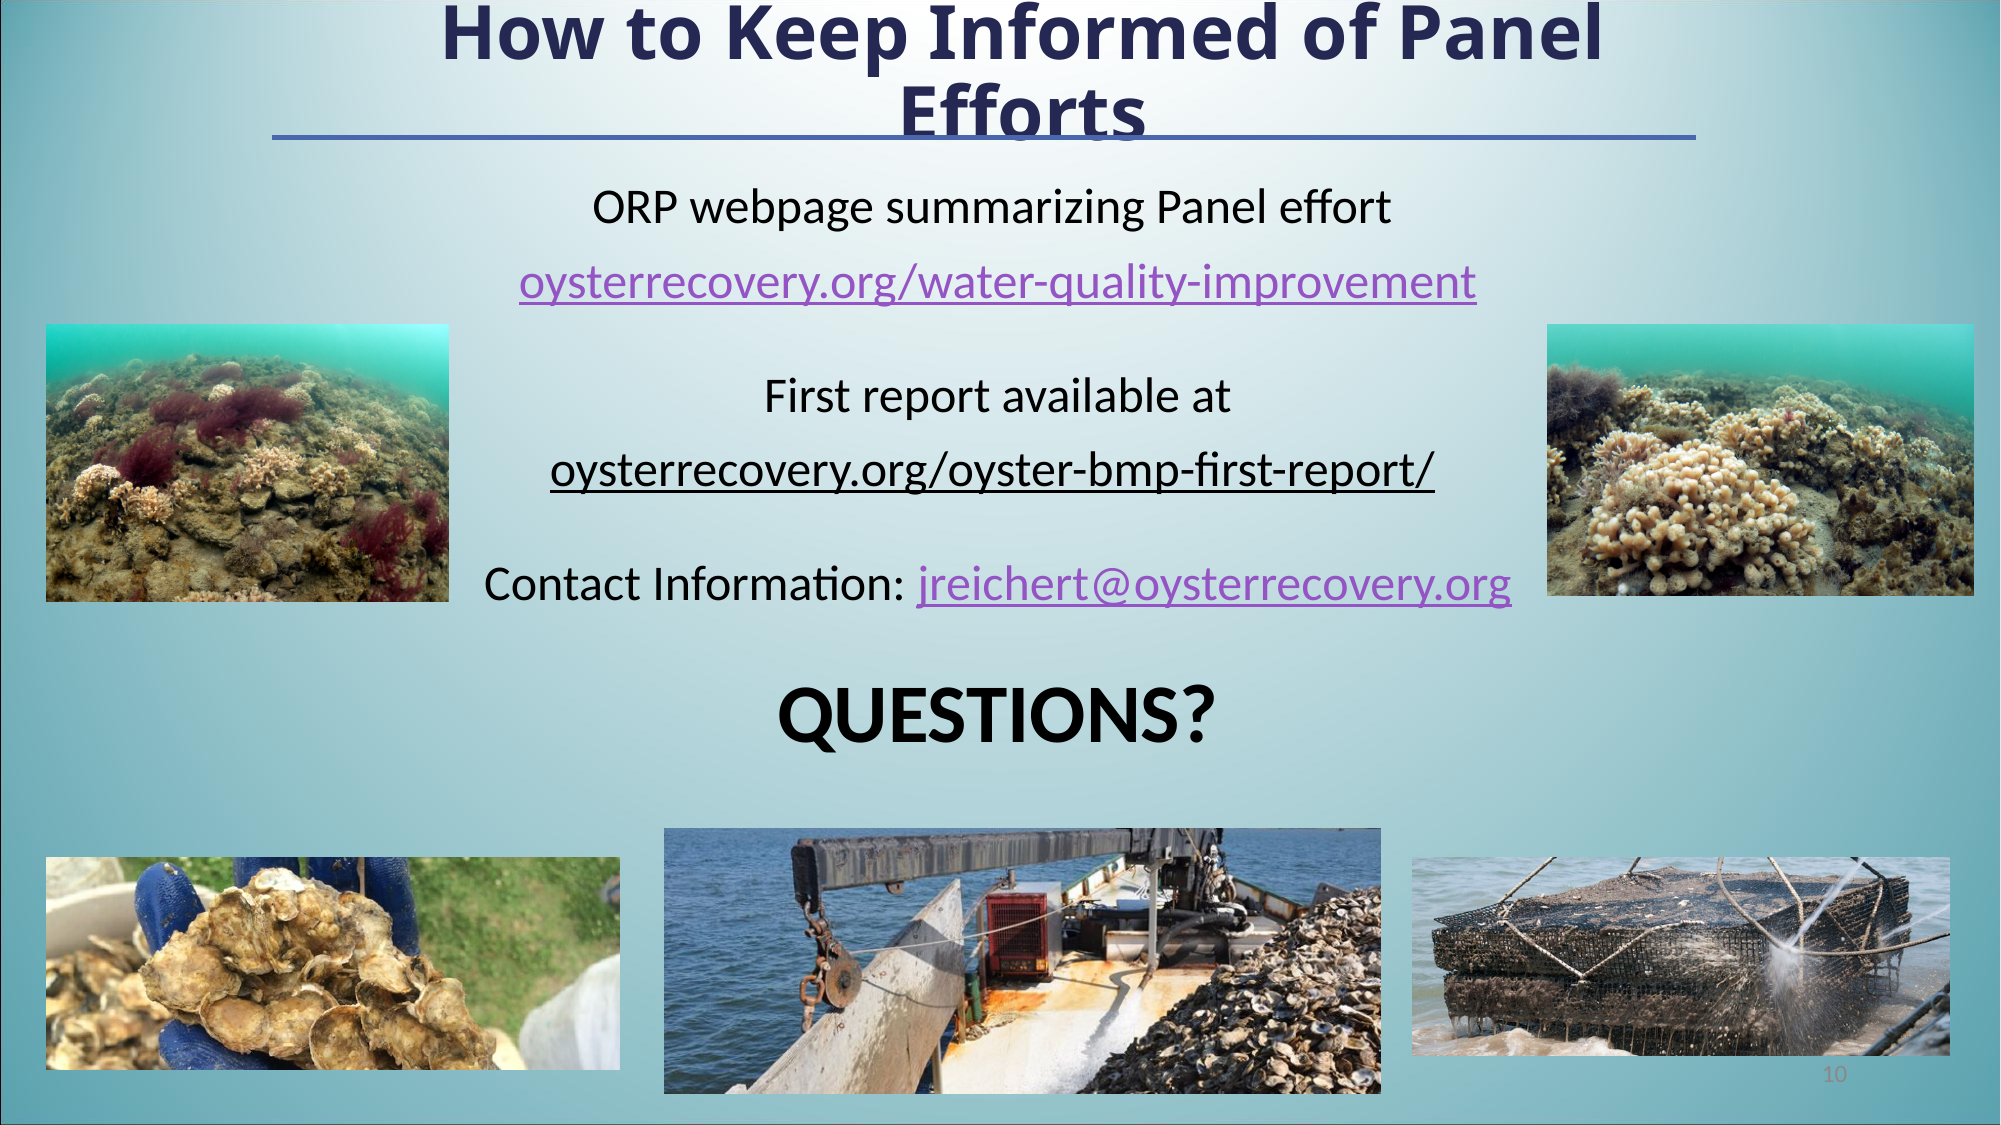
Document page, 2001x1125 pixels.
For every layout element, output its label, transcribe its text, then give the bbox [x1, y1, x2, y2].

slide_number 10 [1412, 1056, 1863, 1103]
picture [0, 0, 2001, 1125]
title How to Keep Informed of Panel Efforts [299, 0, 1747, 152]
list ORP webpage summarizing Panel effort oysterrecovery.org/water-quality-improvement First report available at oysterrecovery.org/oyster-bmp-first-report/ Contact Information: jreichert@oysterrecovery.org QUESTIONS? [217, 172, 1779, 765]
